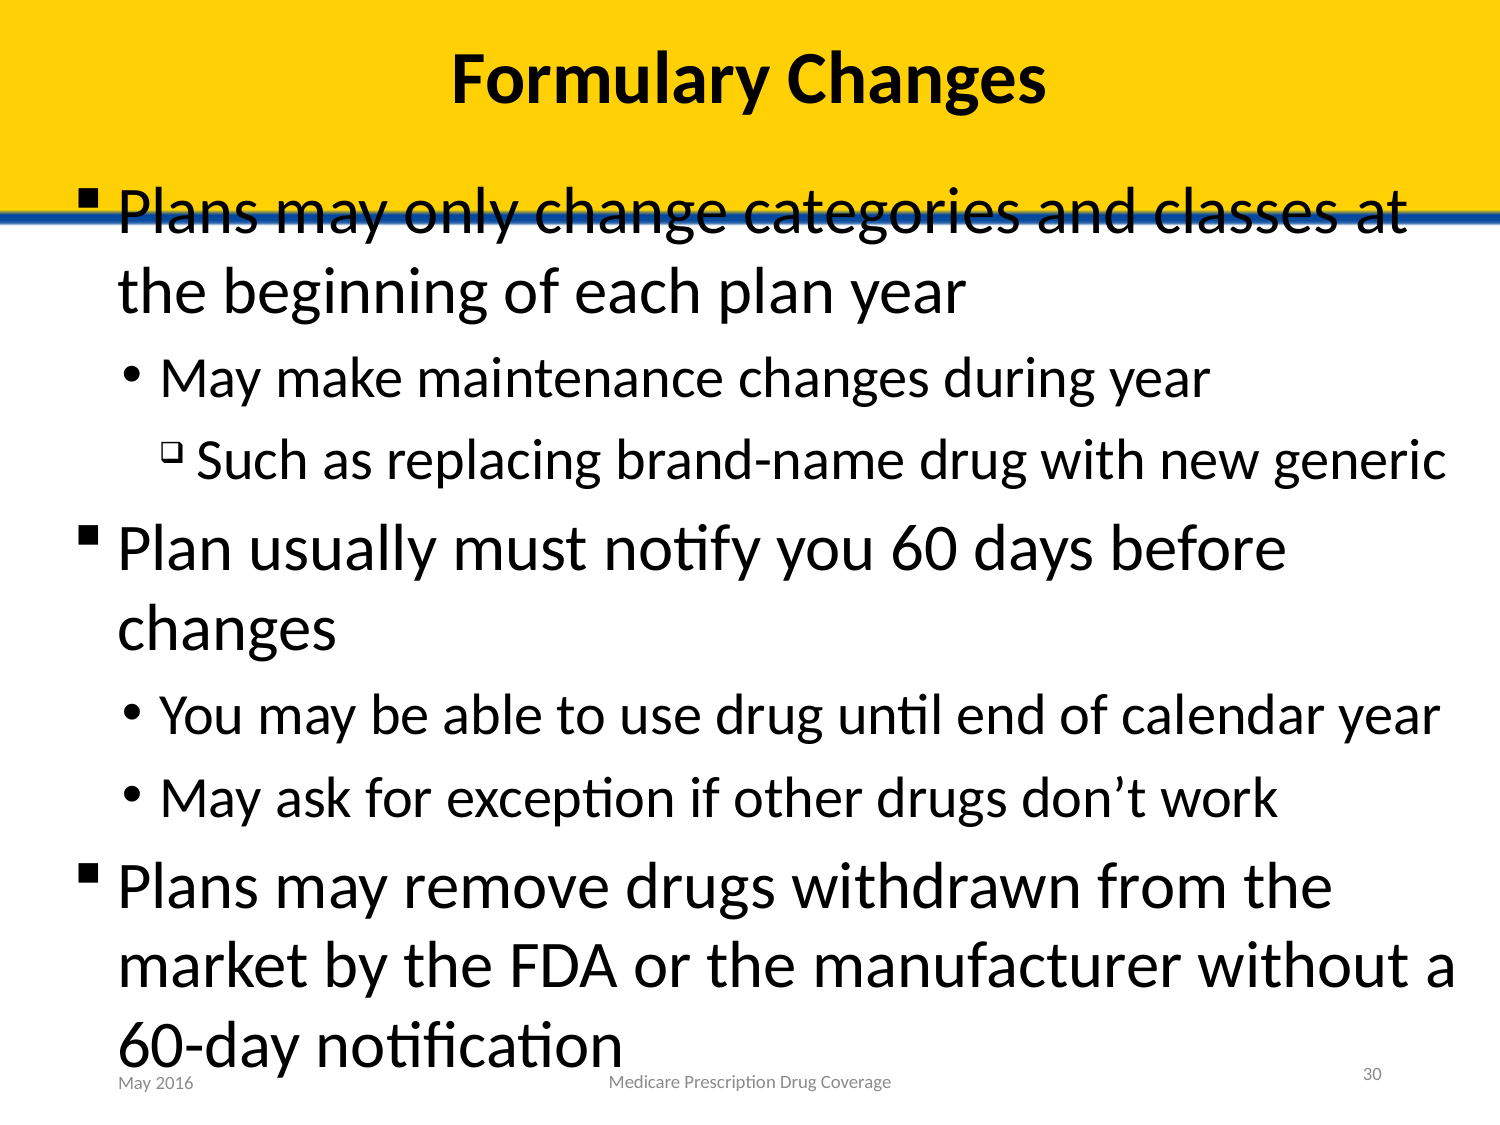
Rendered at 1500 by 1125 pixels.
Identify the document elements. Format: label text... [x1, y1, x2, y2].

title Formulary Changes [0, 2, 1500, 157]
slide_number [103, 1052, 441, 1113]
footer Medicare Prescription Drug Coverage [496, 1050, 1004, 1111]
list Plans may only change categories and classes at the beginning of each plan year May make maintenance changes during year Such as replacing brand-name drug with new generic Plan usually must notify you 60 days before changes You may be able to use drug until end of calendar year May ask for exception if other drugs don’t work Plans may remove drugs withdrawn from the market by the FDA or the manufacturer without a 60-day notification [58, 158, 1500, 988]
picture [0, 157, 1500, 1125]
slide_number 30 [1059, 1042, 1397, 1103]
